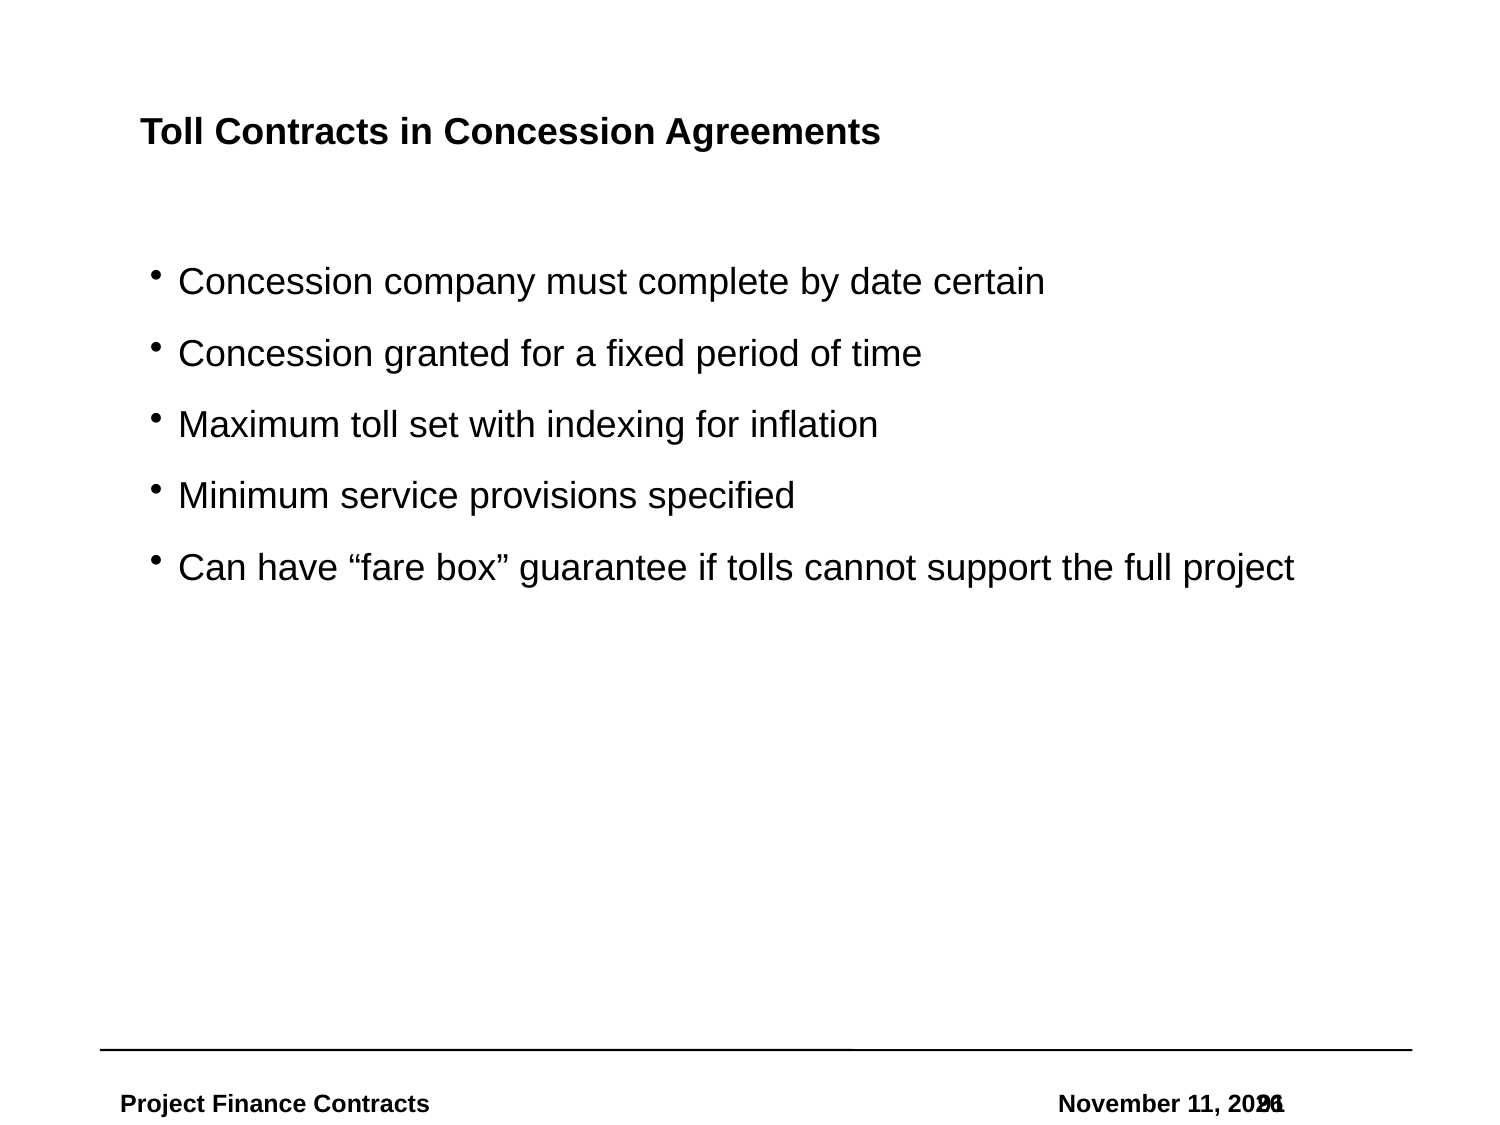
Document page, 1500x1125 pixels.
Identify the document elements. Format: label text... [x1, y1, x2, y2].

list Concession company must complete by date certain Concession granted for a fixed period of time Maximum toll set with indexing for inflation Minimum service provisions specified Can have “fare box” guarantee if tolls cannot support the full project [124, 249, 1376, 1001]
title Toll Contracts in Concession Agreements [124, 99, 1288, 226]
